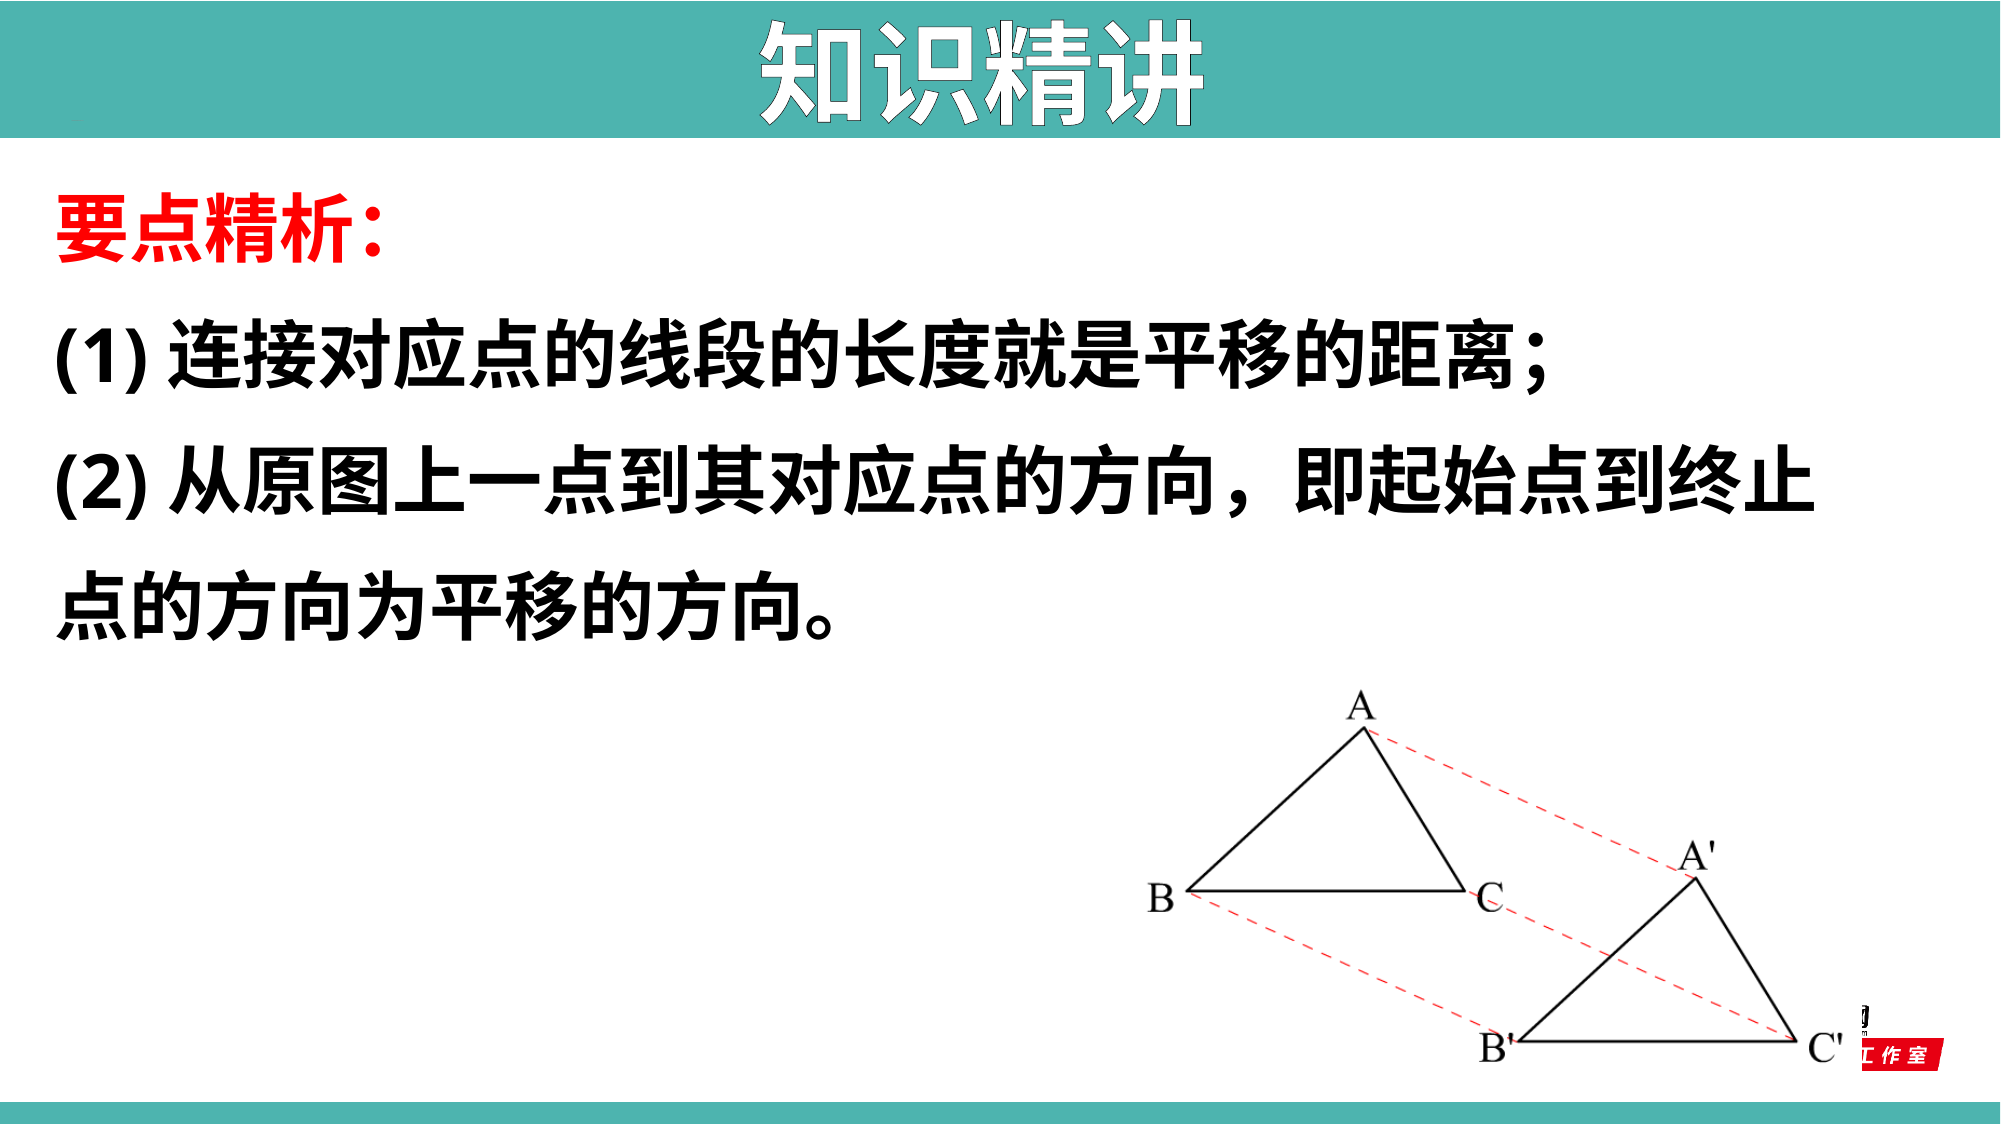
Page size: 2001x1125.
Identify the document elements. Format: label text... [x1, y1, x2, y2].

text_box 要点精析： (1)连接对应点的线段的长度就是平移的距离； (2)从原图上一点到其对应点的方向，即起始点到终止 点的方向为平移的方向。 [40, 138, 1982, 657]
picture [0, 1, 2001, 1124]
text_box 知识精讲 [742, 0, 1223, 146]
